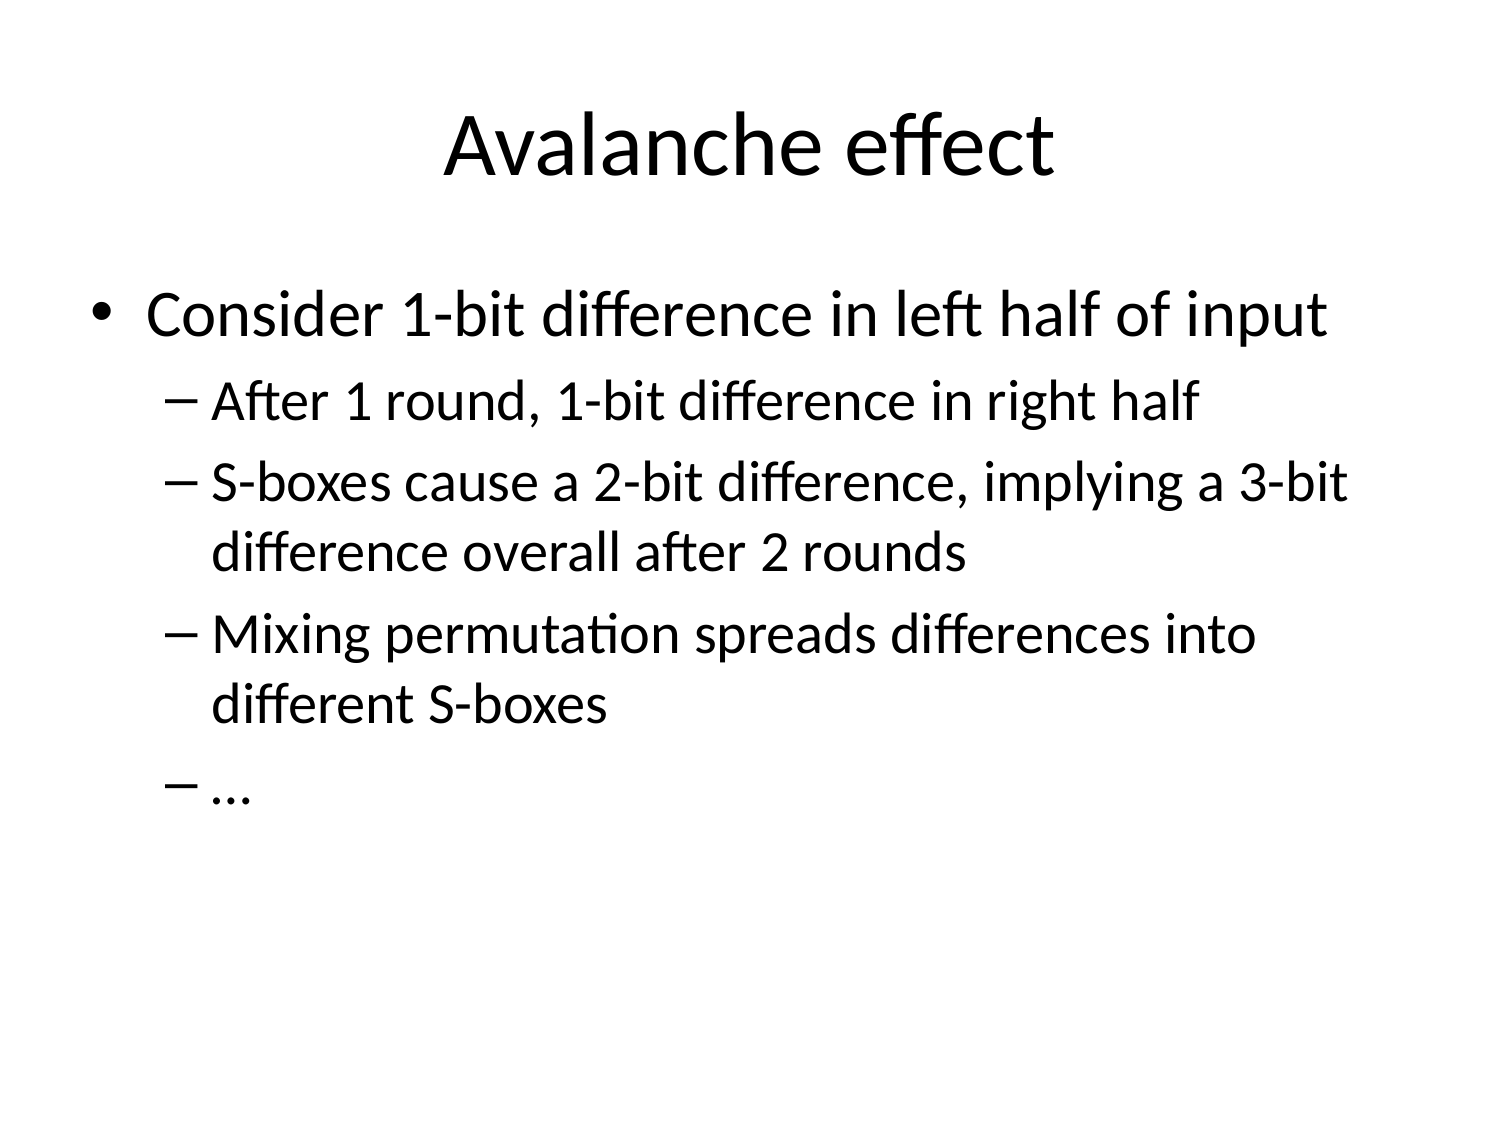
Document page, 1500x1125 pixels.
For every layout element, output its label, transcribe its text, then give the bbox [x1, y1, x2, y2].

title Avalanche effect [75, 45, 1425, 233]
list Consider 1-bit difference in left half of input After 1 round, 1-bit difference in right half S-boxes cause a 2-bit difference, implying a 3-bit difference overall after 2 rounds Mixing permutation spreads differences into different S-boxes … [75, 262, 1425, 1005]
